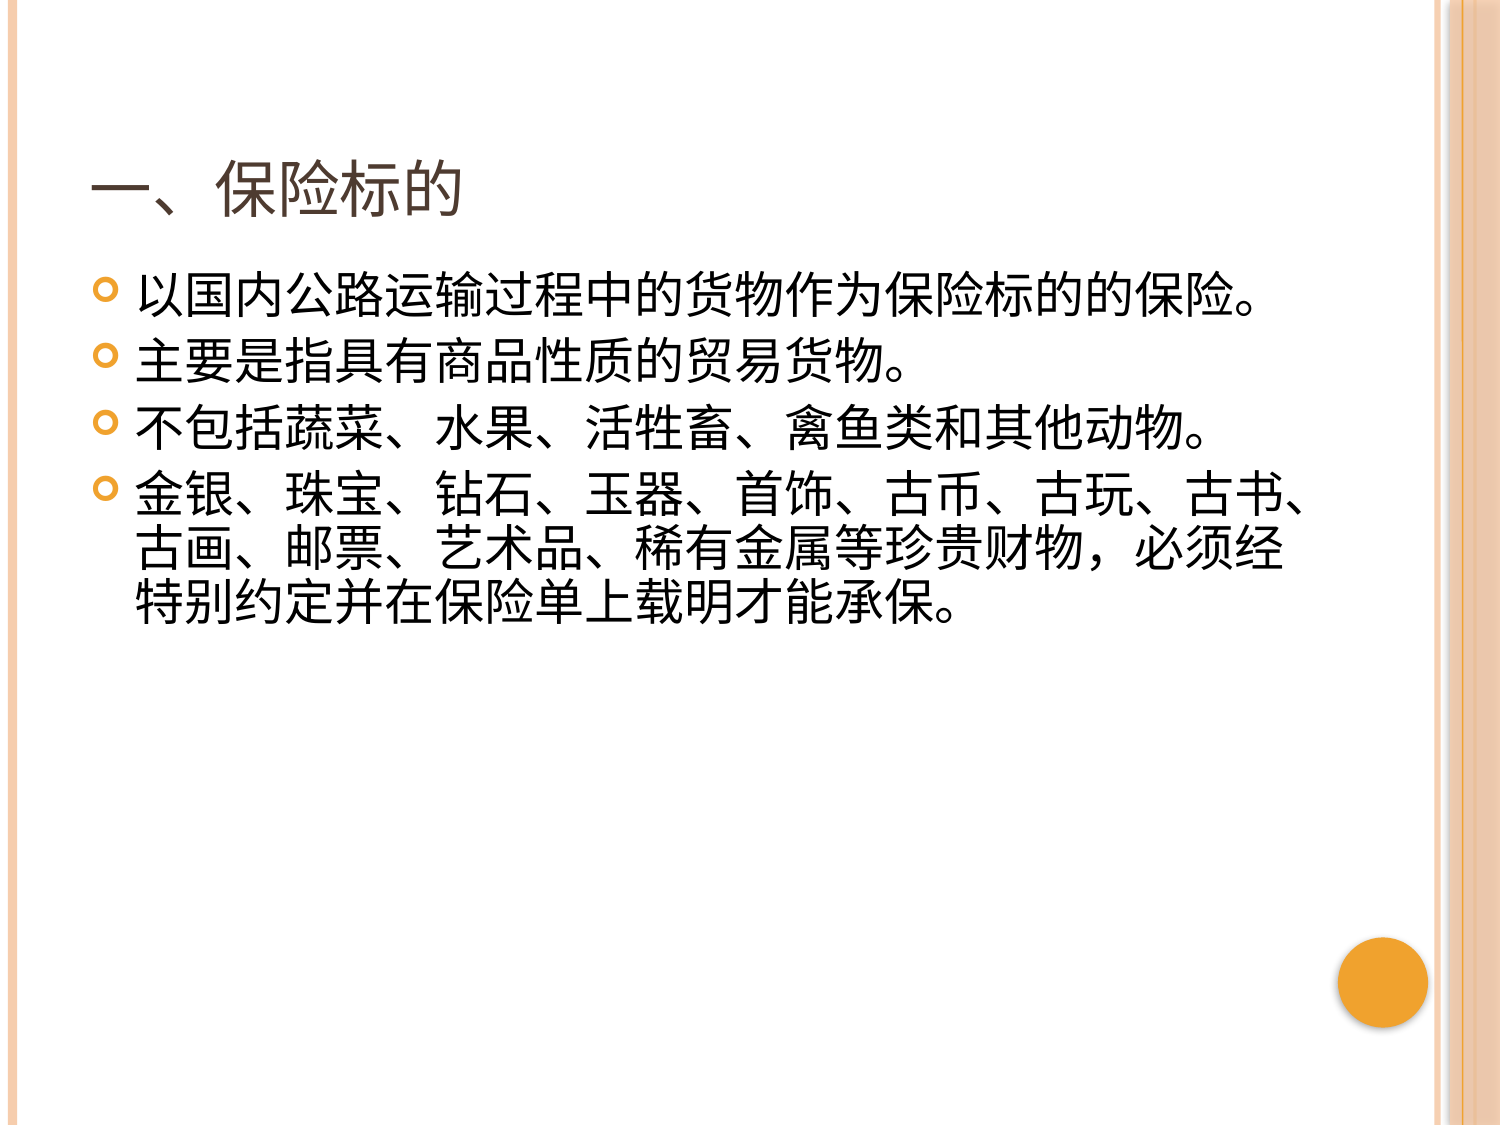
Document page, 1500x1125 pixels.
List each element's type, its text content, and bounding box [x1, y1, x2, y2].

list 以国内公路运输过程中的货物作为保险标的的保险。 主要是指具有商品性质的贸易货物。 不包括蔬菜、水果、活牲畜、禽鱼类和其他动物。 金银、珠宝、钻石、玉器、首饰、古币、古玩、古书、古画、邮票、艺术品、稀有金属等珍贵财物，必须经特别约定并在保险单上载明才能承保。 [74, 262, 1301, 1063]
title 一、保险标的 [75, 45, 1300, 233]
